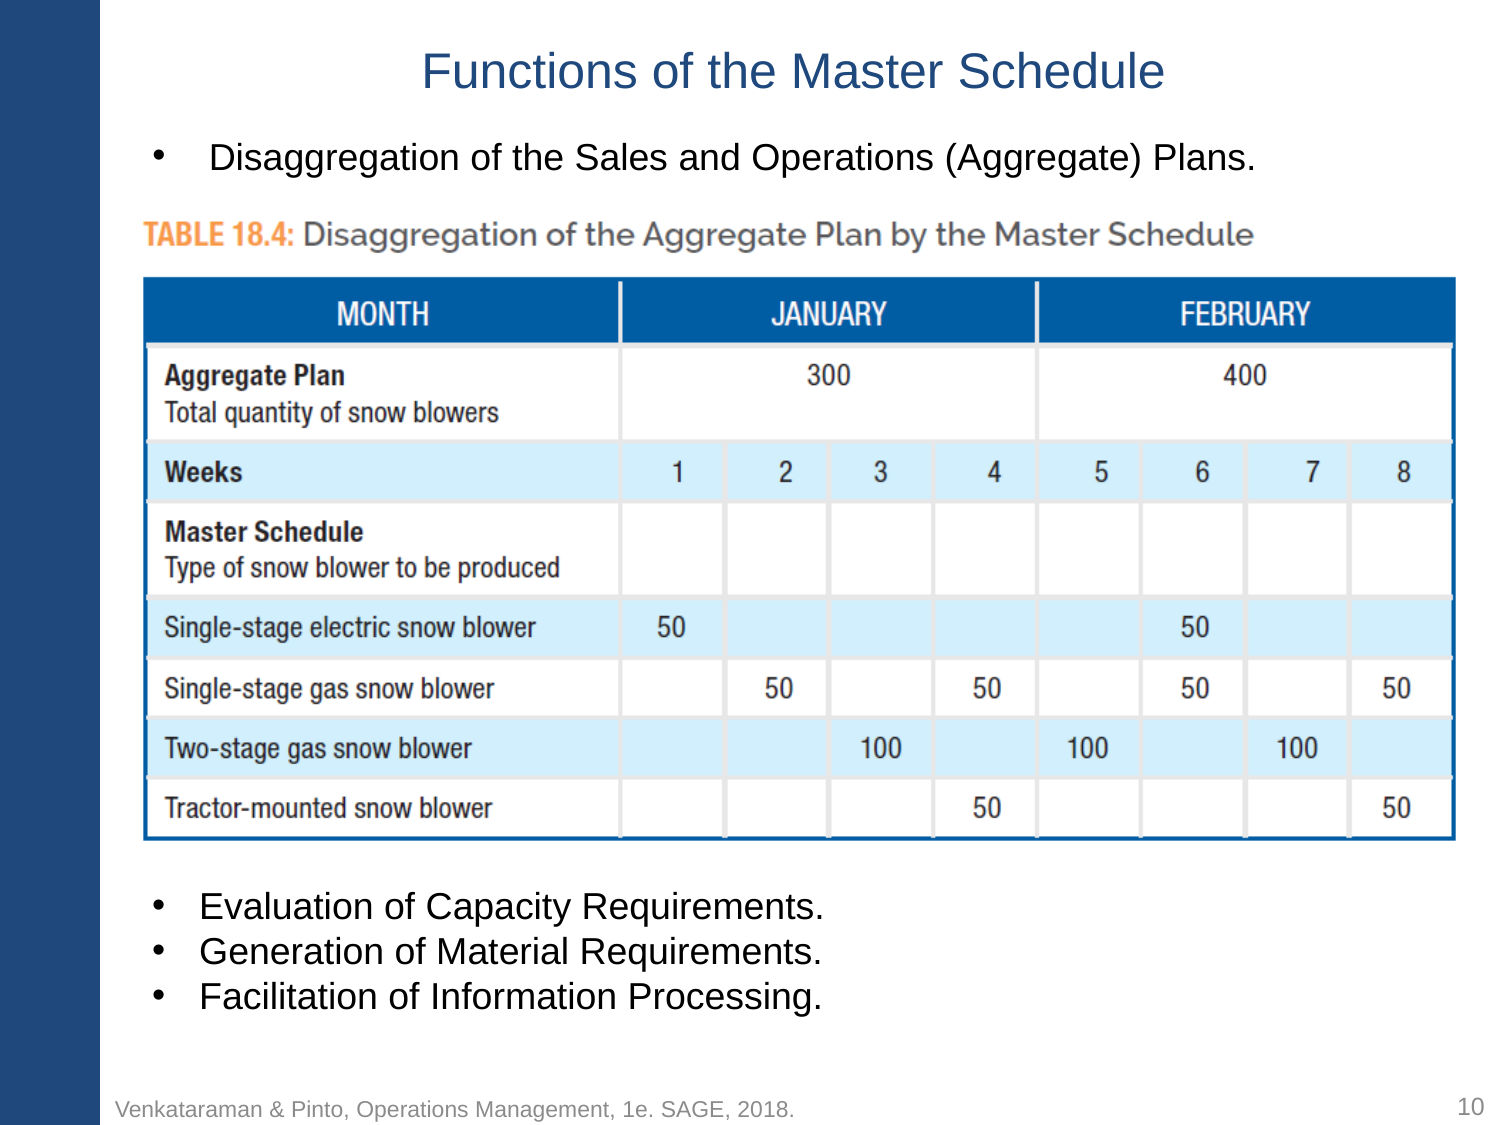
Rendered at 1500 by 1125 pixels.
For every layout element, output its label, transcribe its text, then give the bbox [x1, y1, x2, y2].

footer Venkataraman & Pinto, Operations Management, 1e. SAGE, 2018. [99, 1087, 1250, 1125]
title Functions of the Master Schedule [162, 12, 1425, 125]
picture [124, 199, 1483, 859]
slide_number 10 [1425, 1084, 1500, 1125]
text_box Evaluation of Capacity Requirements. Generation of Material Requirements. Facilitation of Information Processing. [137, 874, 1425, 1025]
list Disaggregation of the Sales and Operations (Aggregate) Plans. [137, 125, 1400, 188]
